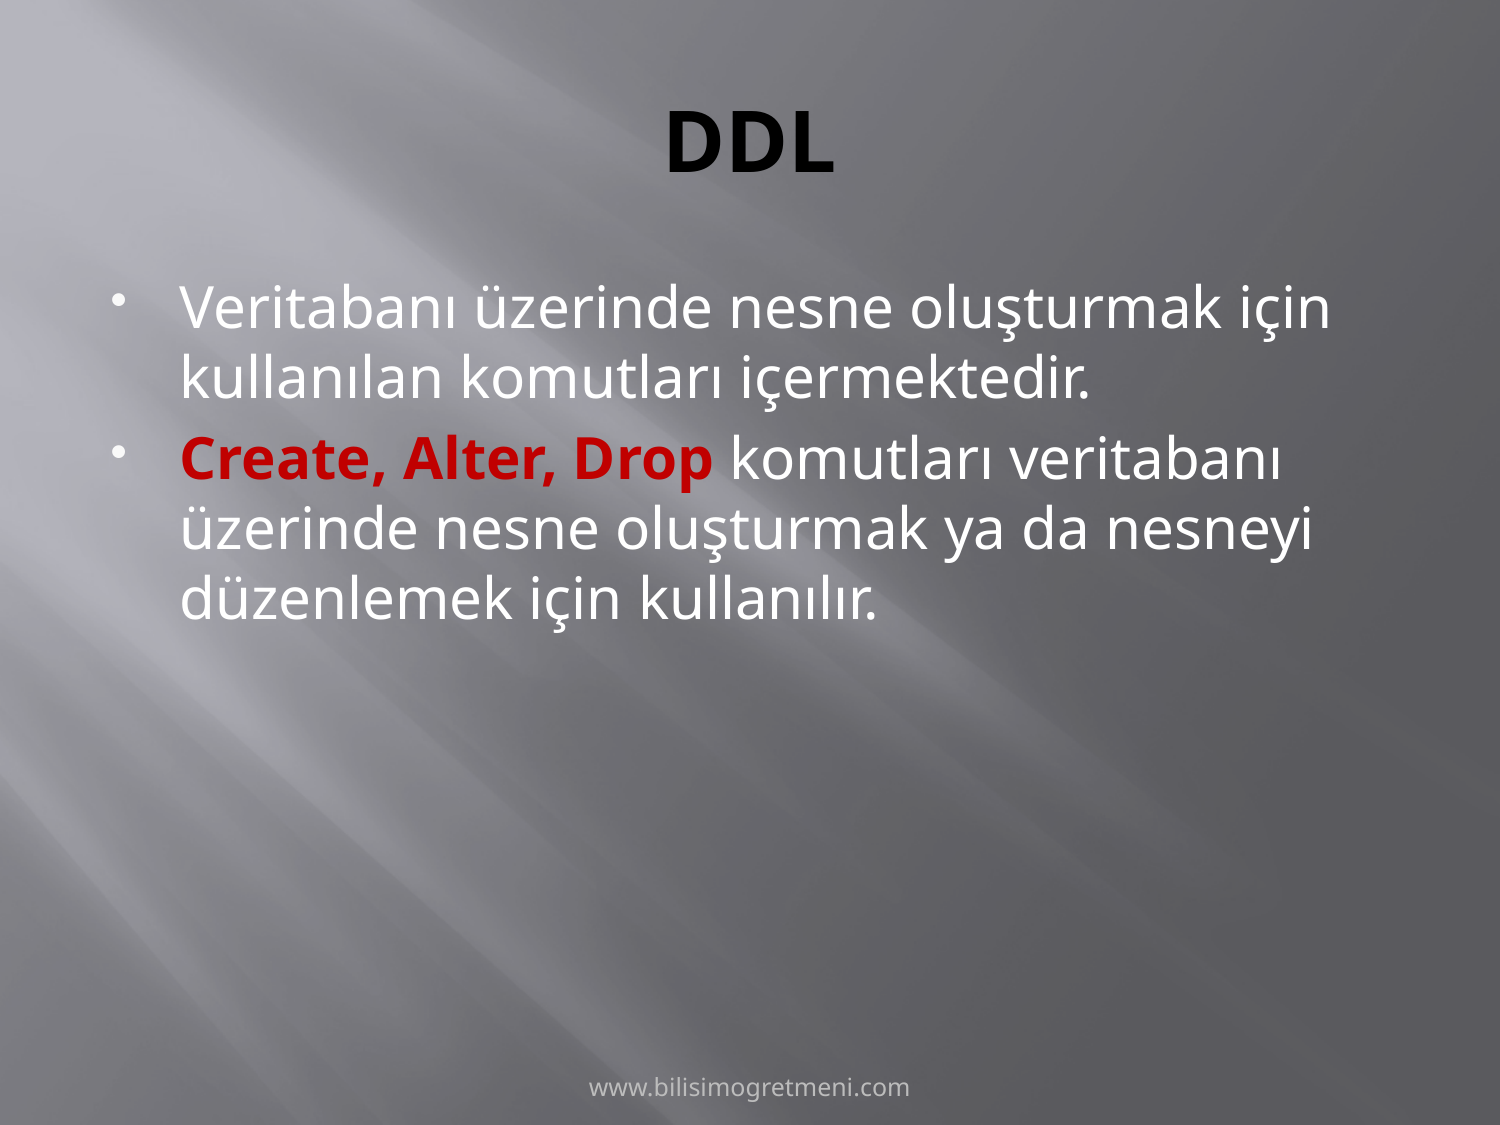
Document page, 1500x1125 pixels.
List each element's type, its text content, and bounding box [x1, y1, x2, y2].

list Veritabanı üzerinde nesne oluşturmak için kullanılan komutları içermektedir. Create, Alter, Drop komutları veritabanı üzerinde nesne oluşturmak ya da nesneyi düzenlemek için kullanılır. [75, 262, 1425, 1035]
title DDL [75, 45, 1425, 233]
footer www.bilisimogretmeni.com [512, 1052, 988, 1113]
